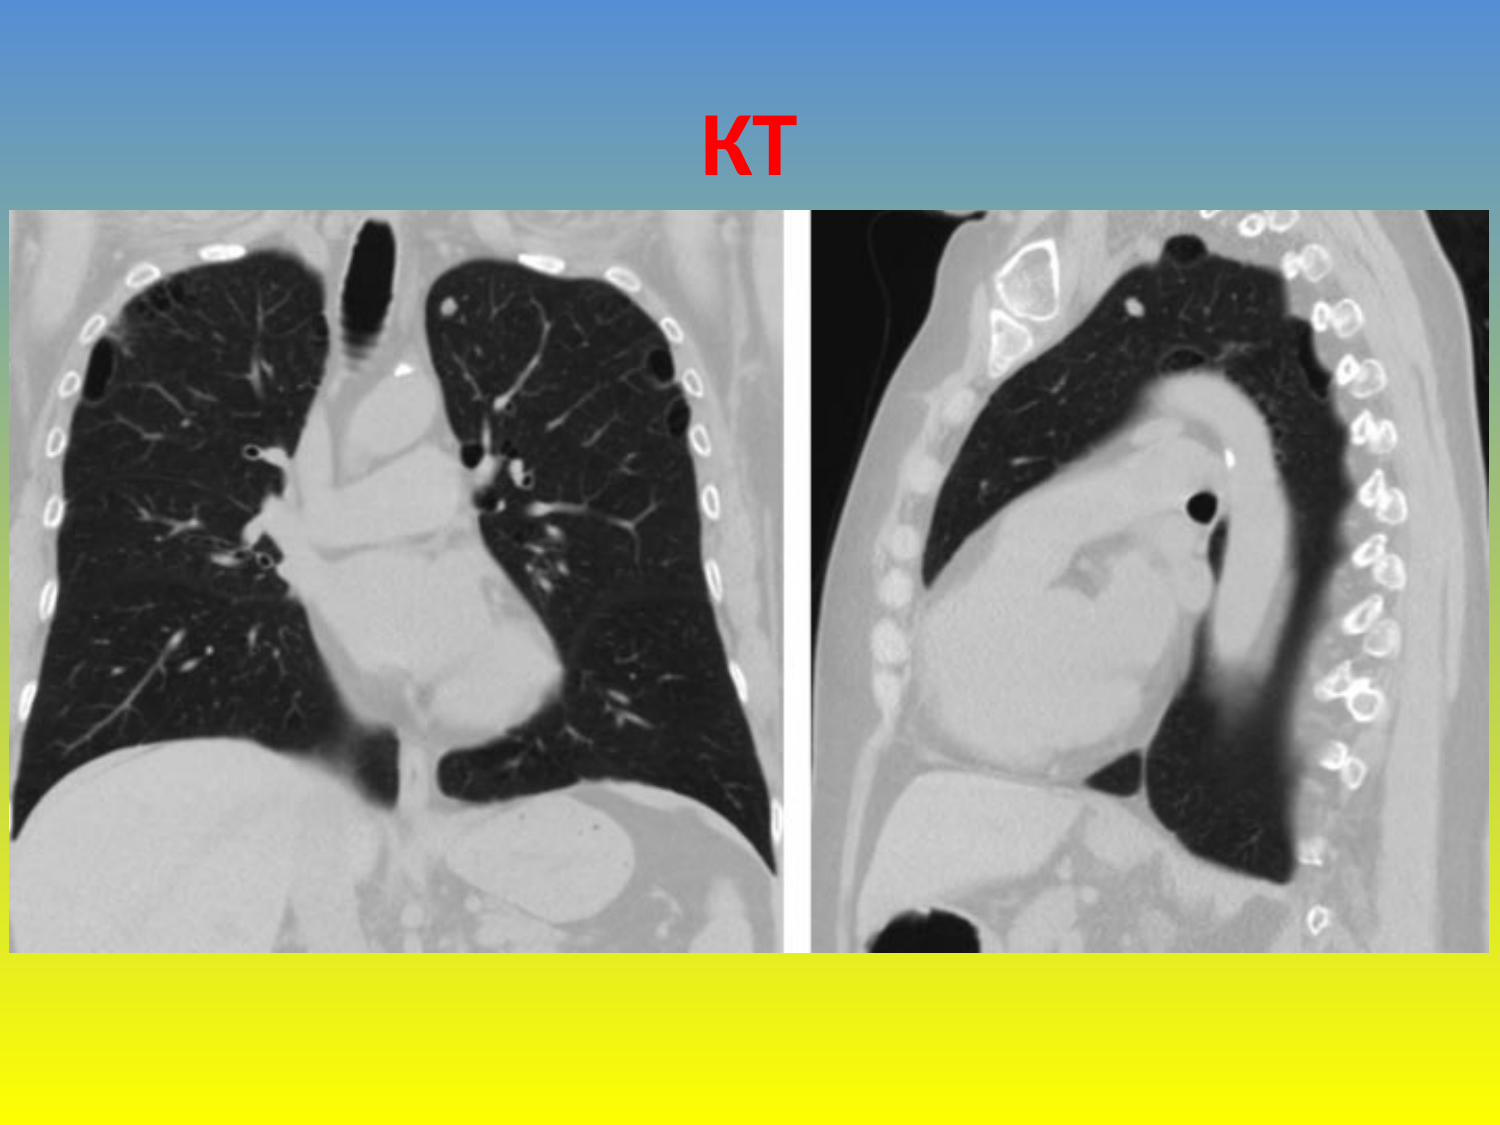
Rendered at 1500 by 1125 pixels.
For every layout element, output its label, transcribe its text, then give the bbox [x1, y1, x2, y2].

picture [9, 210, 1489, 953]
title КТ [75, 45, 1425, 209]
